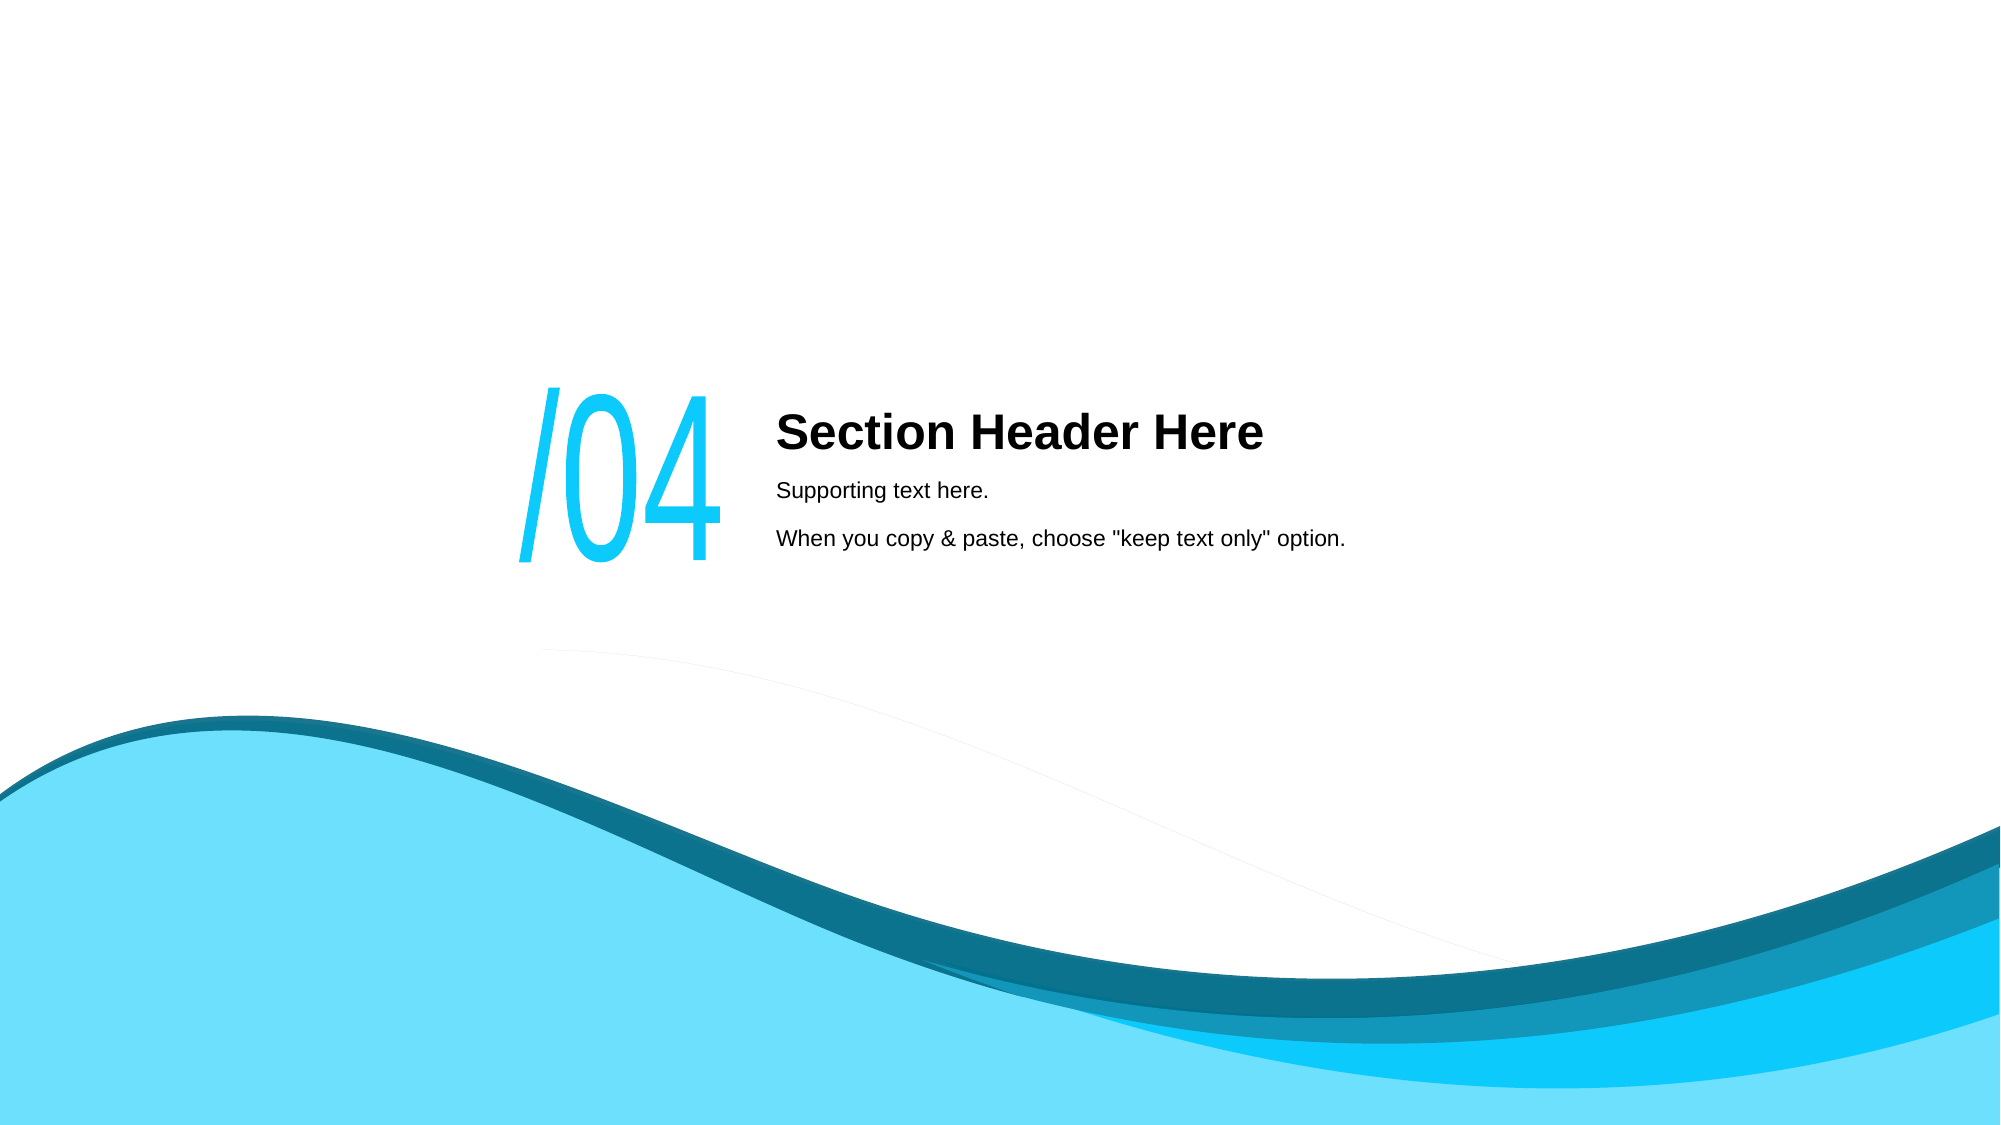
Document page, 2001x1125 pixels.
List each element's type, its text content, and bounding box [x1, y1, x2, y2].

list Supporting text here. When you copy & paste, choose "keep text only" option. [761, 467, 1650, 635]
title Section Header Here [760, 320, 1650, 468]
